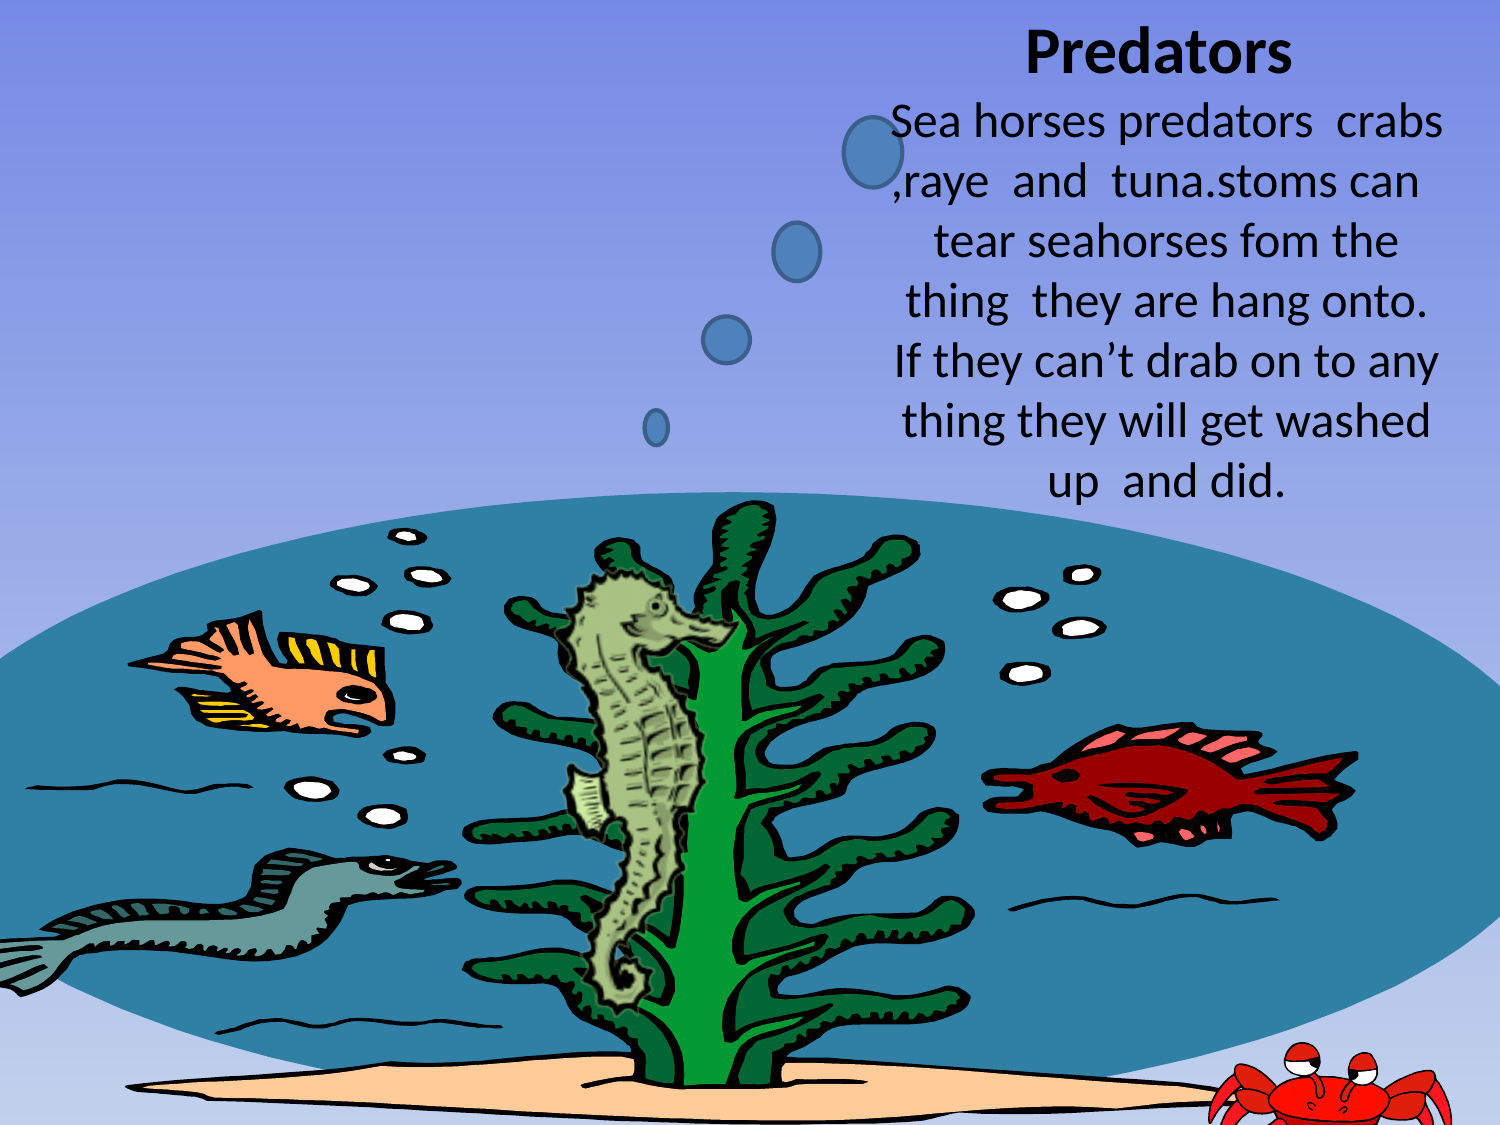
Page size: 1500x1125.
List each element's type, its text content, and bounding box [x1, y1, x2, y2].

text_box [841, 115, 873, 190]
text_box [642, 408, 671, 448]
text_box [700, 314, 753, 366]
text_box Predators Sea horses predators crabs ,raye and tuna.stoms can tear seahorses fom the thing they are hang onto. If they can’t drab on to any thing they will get washed up and did. [873, 0, 1460, 489]
picture [0, 491, 1500, 1125]
text_box [771, 220, 823, 284]
